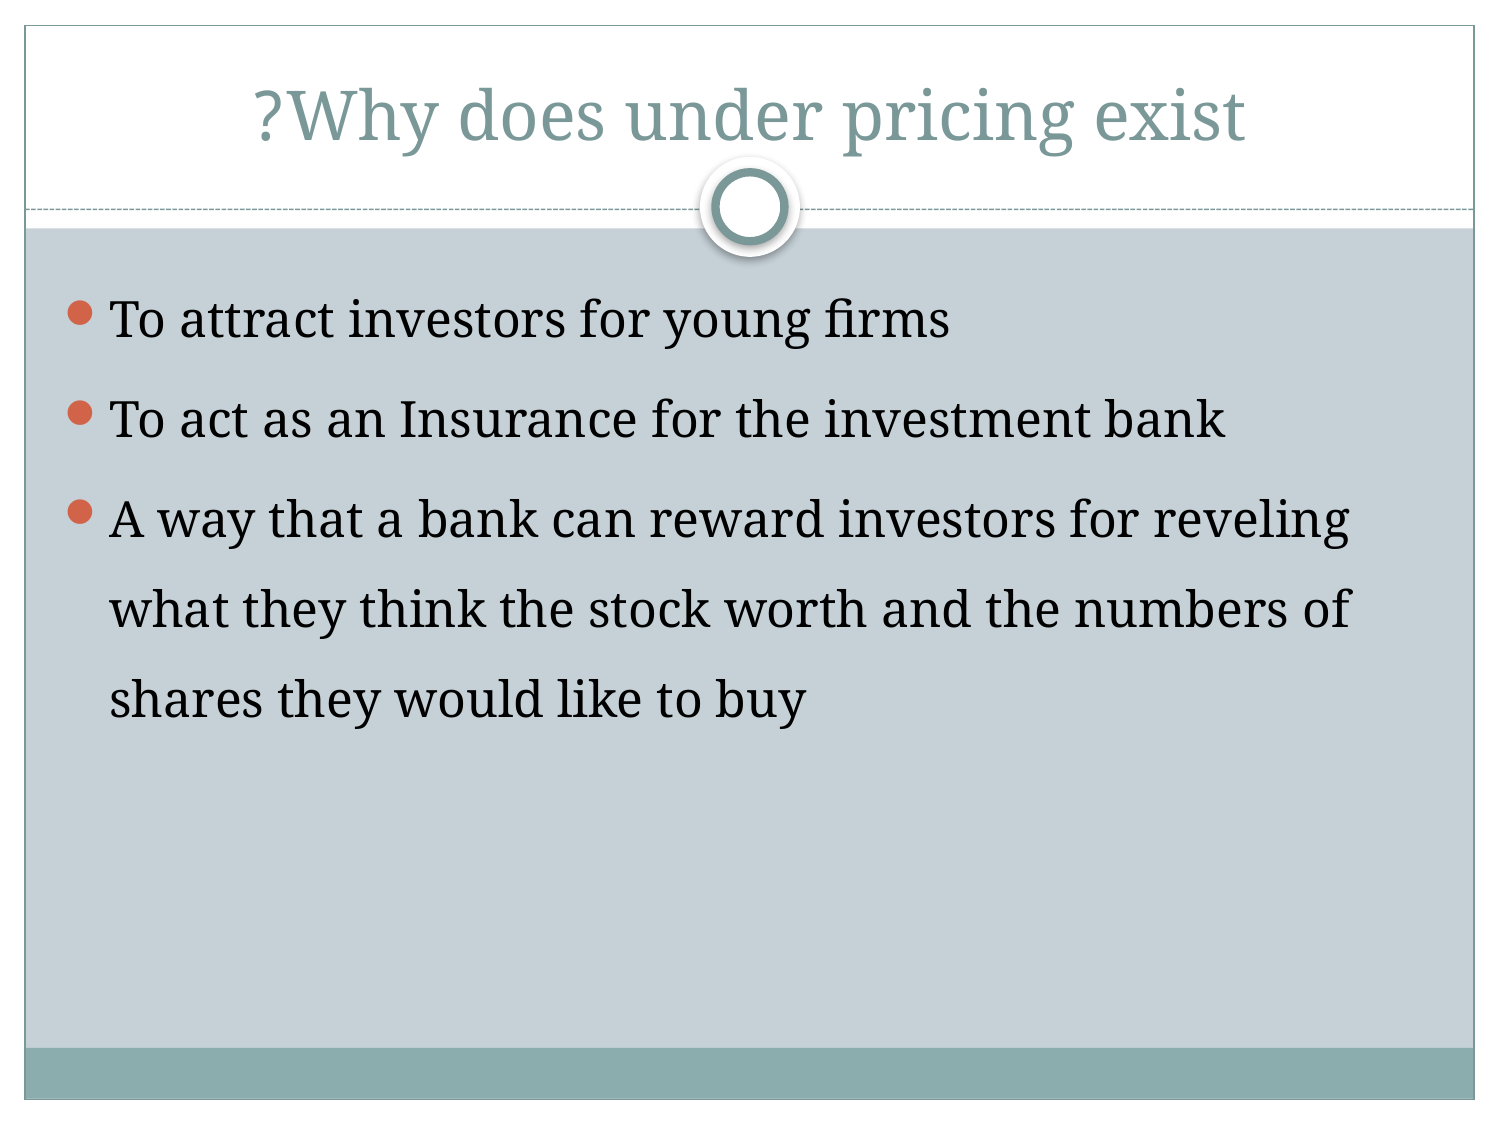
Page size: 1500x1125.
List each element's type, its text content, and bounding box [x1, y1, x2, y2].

list To attract investors for young firms To act as an Insurance for the investment bank A way that a bank can reward investors for reveling what they think the stock worth and the numbers of shares they would like to buy [49, 250, 1445, 1001]
title Why does under pricing exist? [49, 37, 1450, 162]
